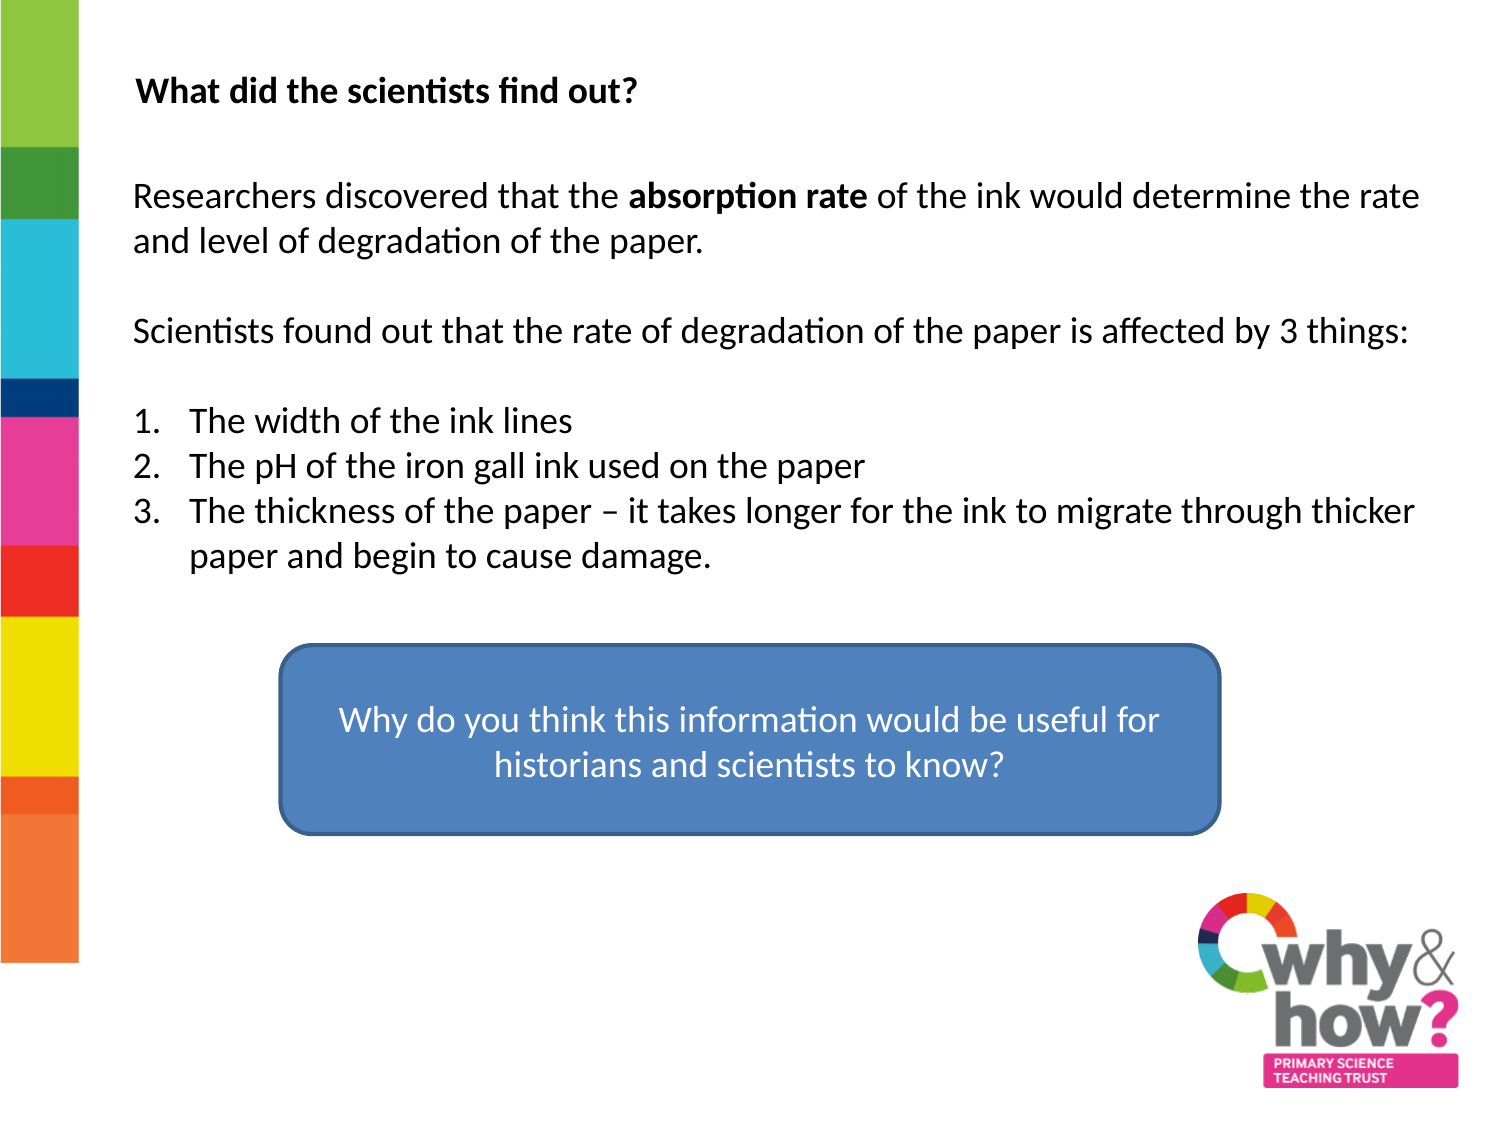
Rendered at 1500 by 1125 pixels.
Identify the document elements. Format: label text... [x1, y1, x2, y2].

picture [1, 0, 78, 962]
text_box Researchers discovered that the absorption rate of the ink would determine the rate and level of degradation of the paper. Scientists found out that the rate of degradation of the paper is affected by 3 things: The width of the ink lines The pH of the iron gall ink used on the paper The thickness of the paper – it takes longer for the ink to migrate through thicker paper and begin to cause damage. [118, 163, 1447, 584]
text_box What did the scientists find out? [120, 58, 655, 119]
text_box Why do you think this information would be useful for historians and scientists to know? [278, 643, 1222, 837]
picture [1198, 893, 1459, 1088]
